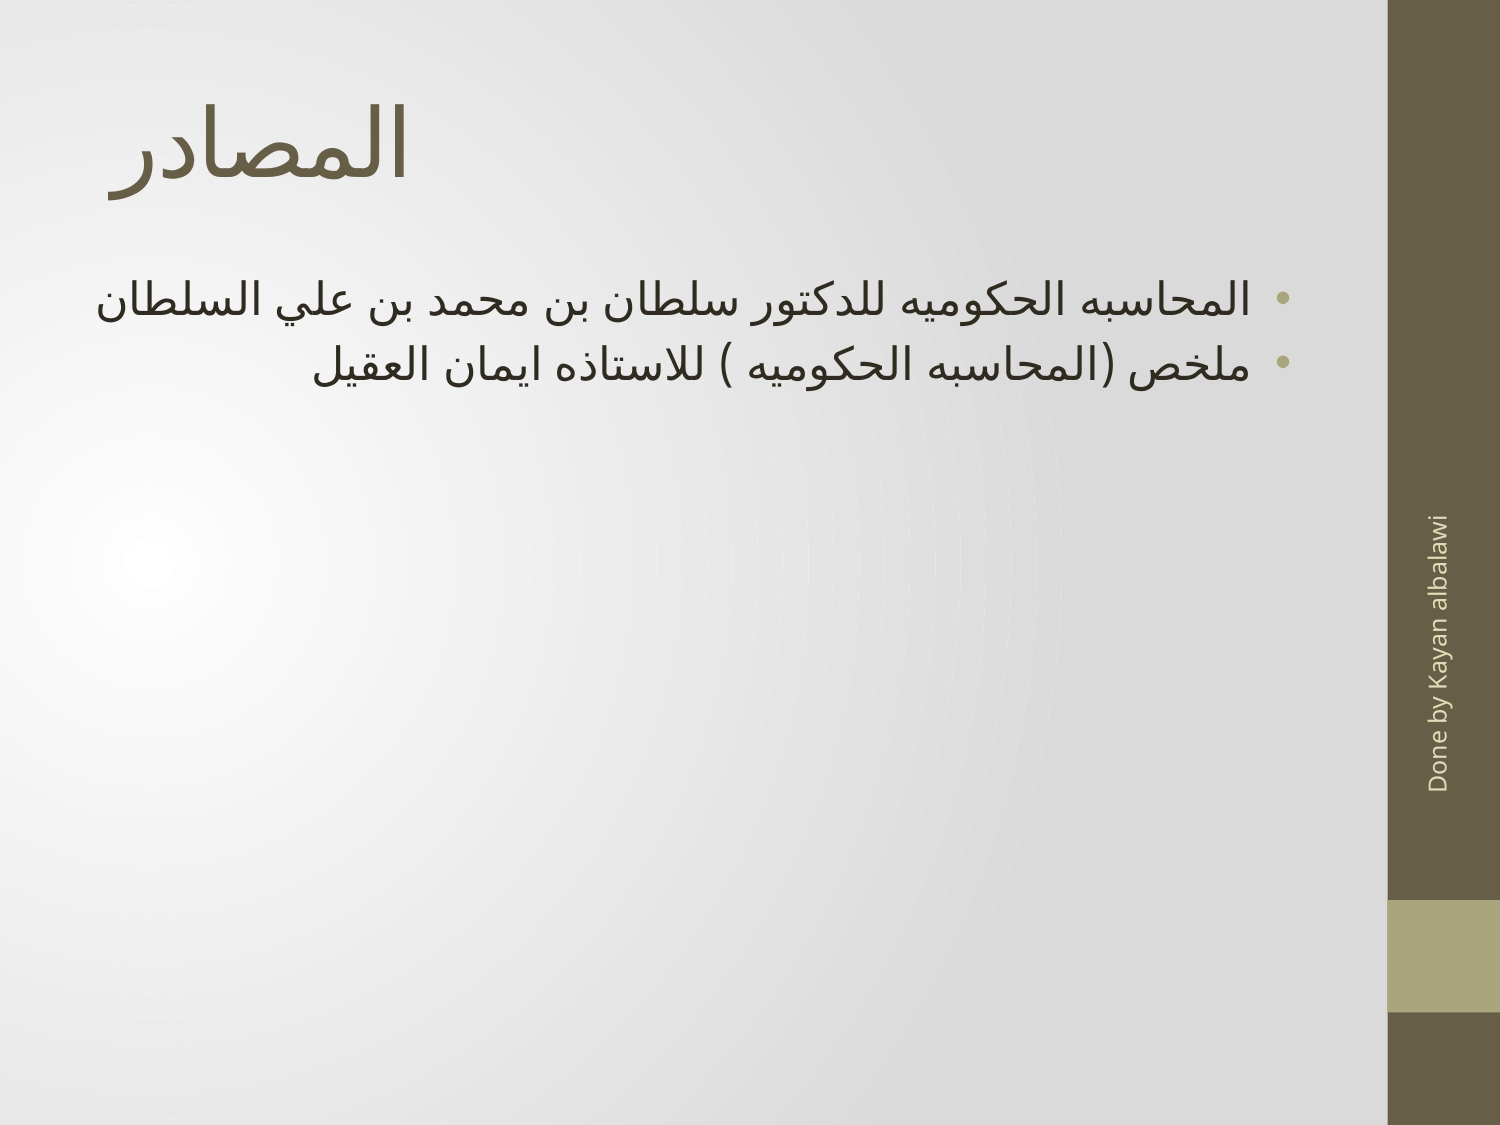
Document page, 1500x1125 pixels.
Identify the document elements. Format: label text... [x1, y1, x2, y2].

list المحاسبه الحكوميه للدكتور سلطان بن محمد بن علي السلطان ملخص (المحاسبه الحكوميه ) للاستاذه ايمان العقيل [75, 262, 1325, 1050]
footer Done by Kayan albalawi [1408, 500, 1469, 889]
title المصادر [75, 45, 1325, 233]
